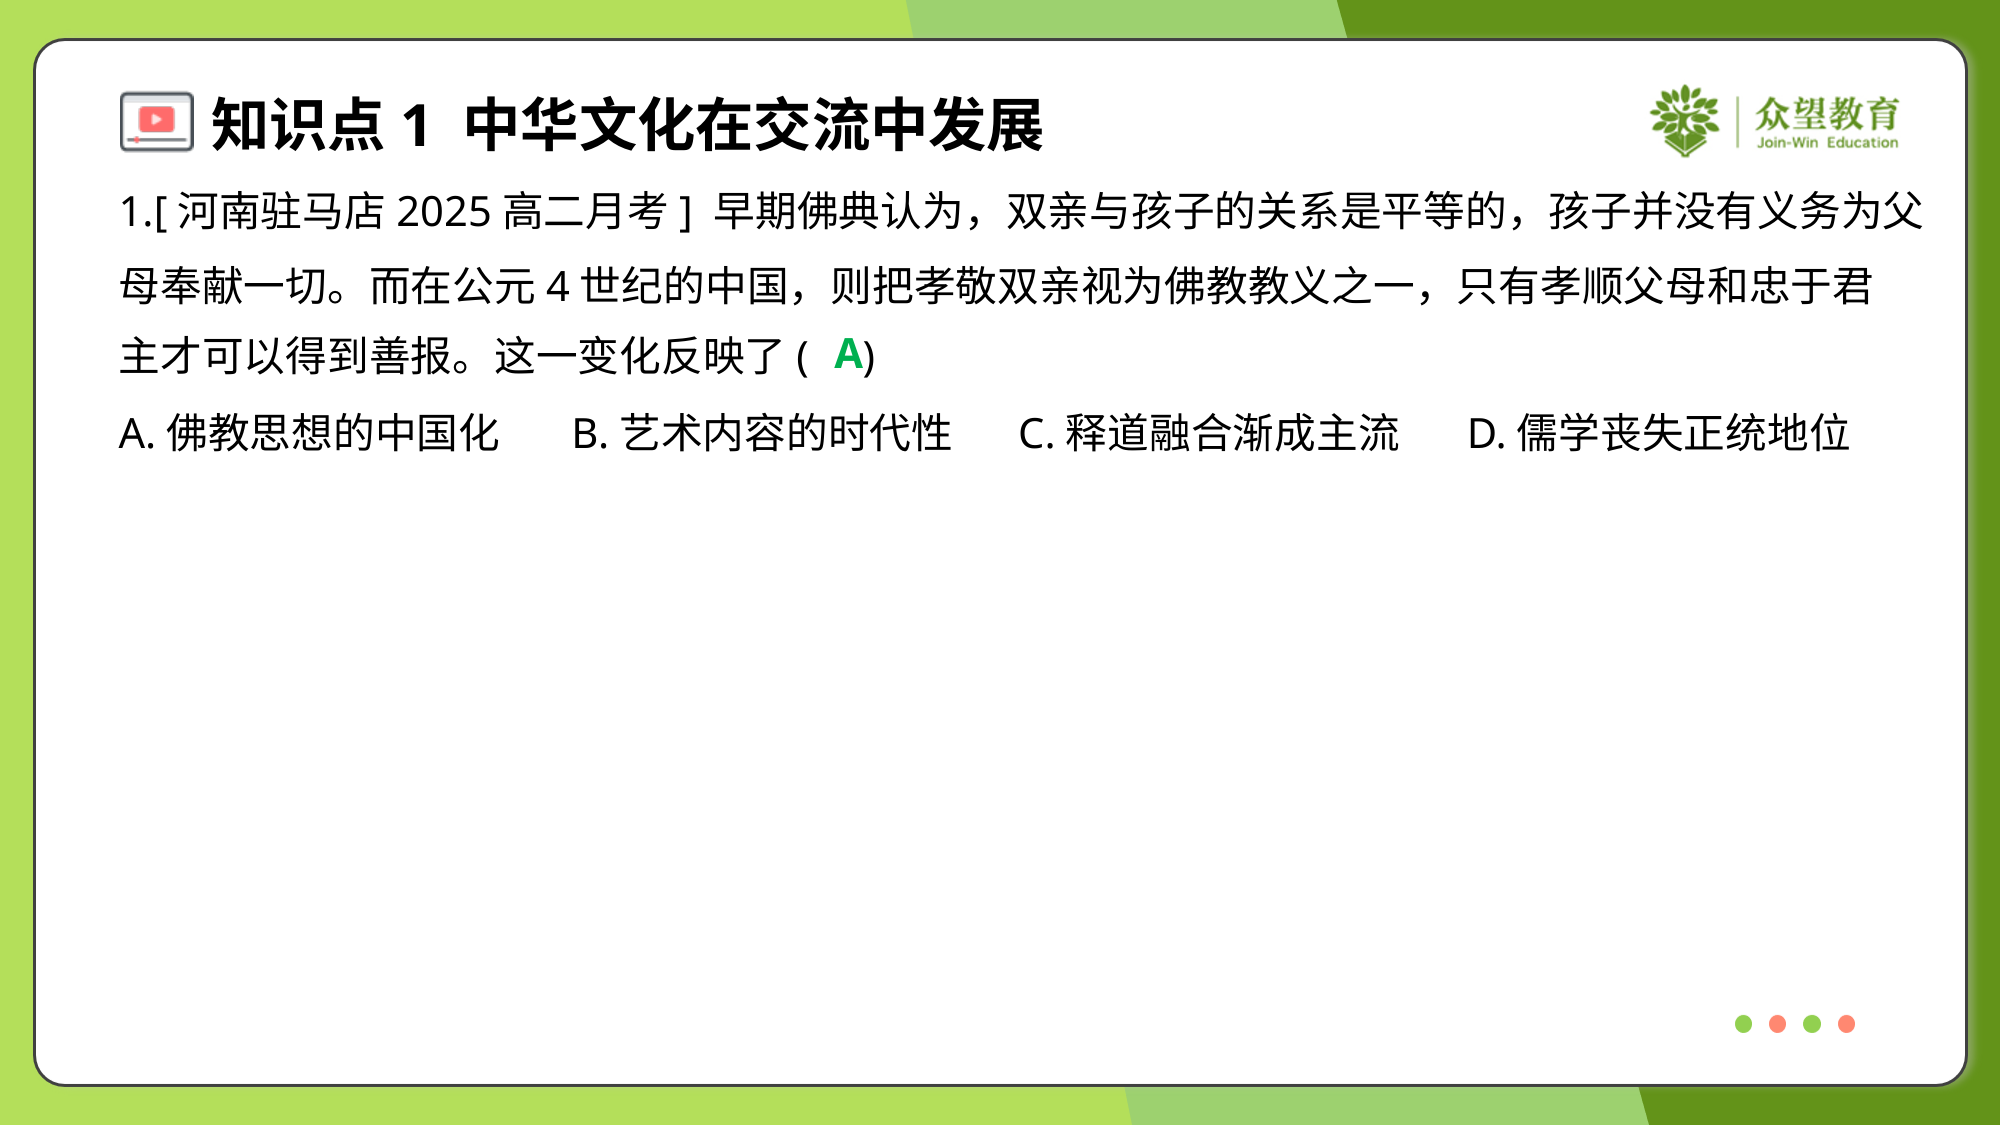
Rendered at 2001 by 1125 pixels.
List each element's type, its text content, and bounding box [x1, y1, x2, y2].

text_box A [817, 306, 880, 371]
picture [0, 0, 2000, 1125]
text_box A.佛教思想的中国化 B.艺术内容的时代性 C.释道融合渐成主流 D.儒学丧失正统地位 [118, 381, 1883, 449]
text_box 1.[河南驻马店2025高二月考] 早期佛典认为，双亲与孩子的关系是平等的，孩子并没有义务为父 母奉献一切。而在公元4世纪的中国，则把孝敬双亲视为佛教教义之一，只有孝顺父母和忠于君 主才可以得到善报。这一变化反映了( ) [118, 159, 1883, 373]
